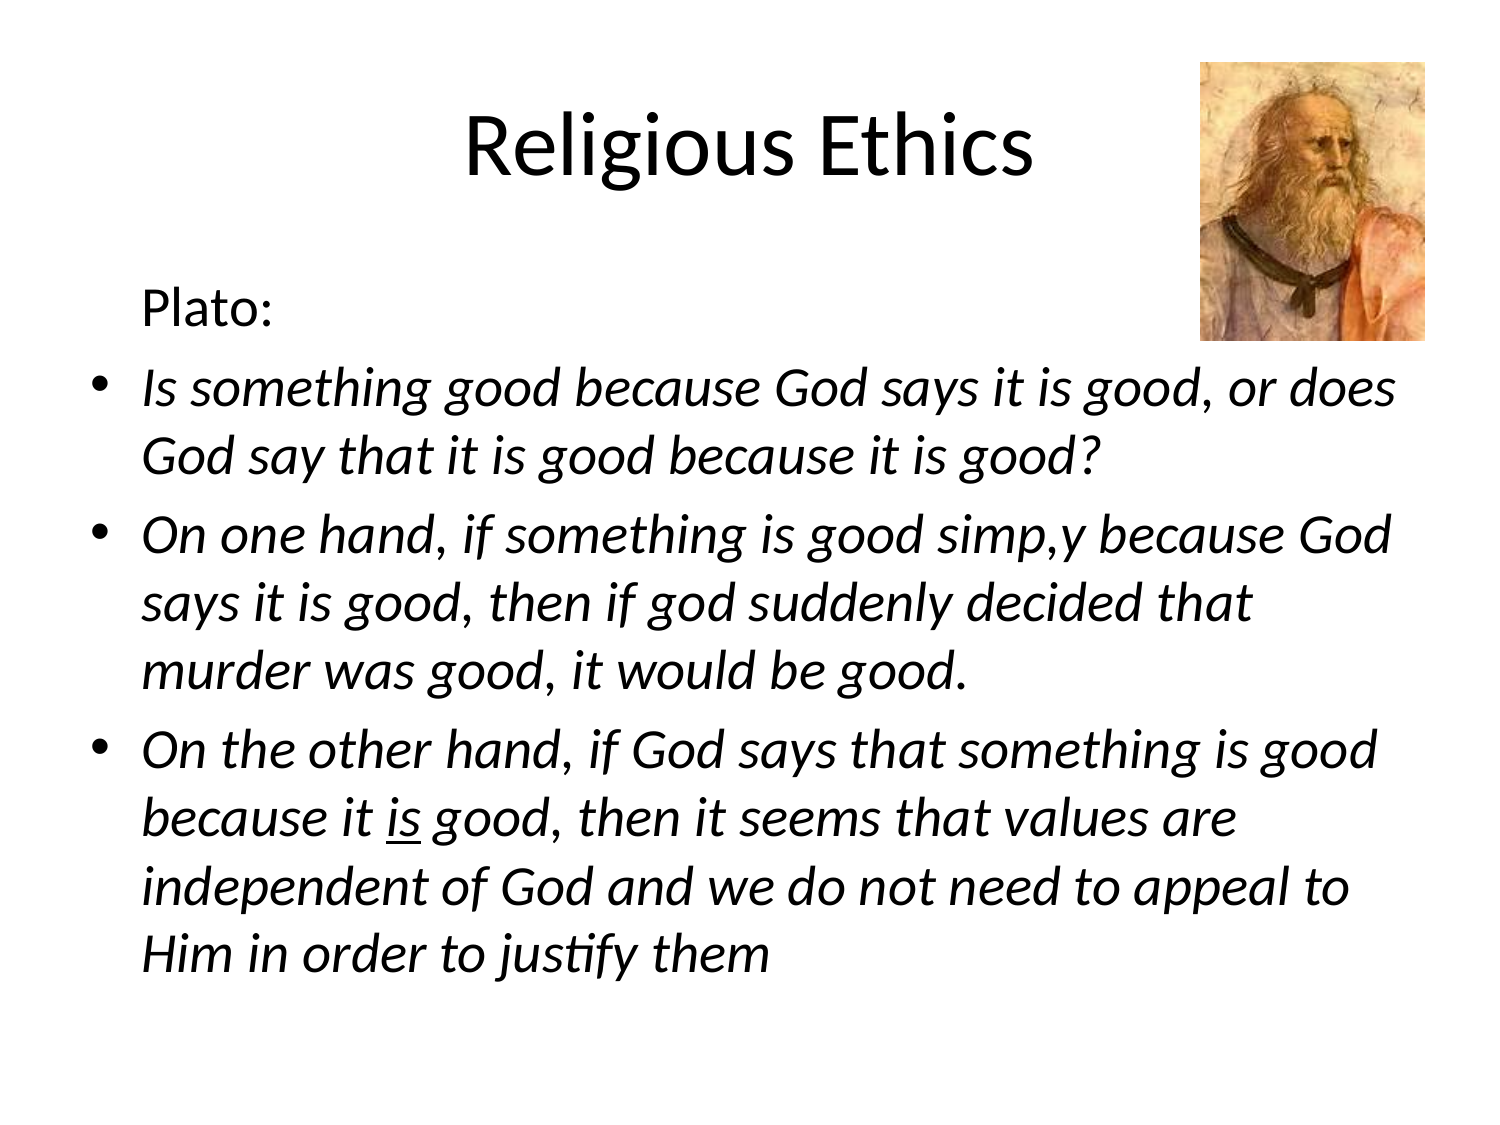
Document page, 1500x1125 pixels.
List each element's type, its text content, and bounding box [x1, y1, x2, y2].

picture [1199, 62, 1426, 341]
list Plato: Is something good because God says it is good, or does God say that it is good because it is good? On one hand, if something is good simp,y because God says it is good, then if god suddenly decided that murder was good, it would be good. On the other hand, if God says that something is good because it is good, then it seems that values are independent of God and we do not need to appeal to Him in order to justify them [75, 262, 1425, 1005]
title Religious Ethics [75, 45, 1425, 233]
